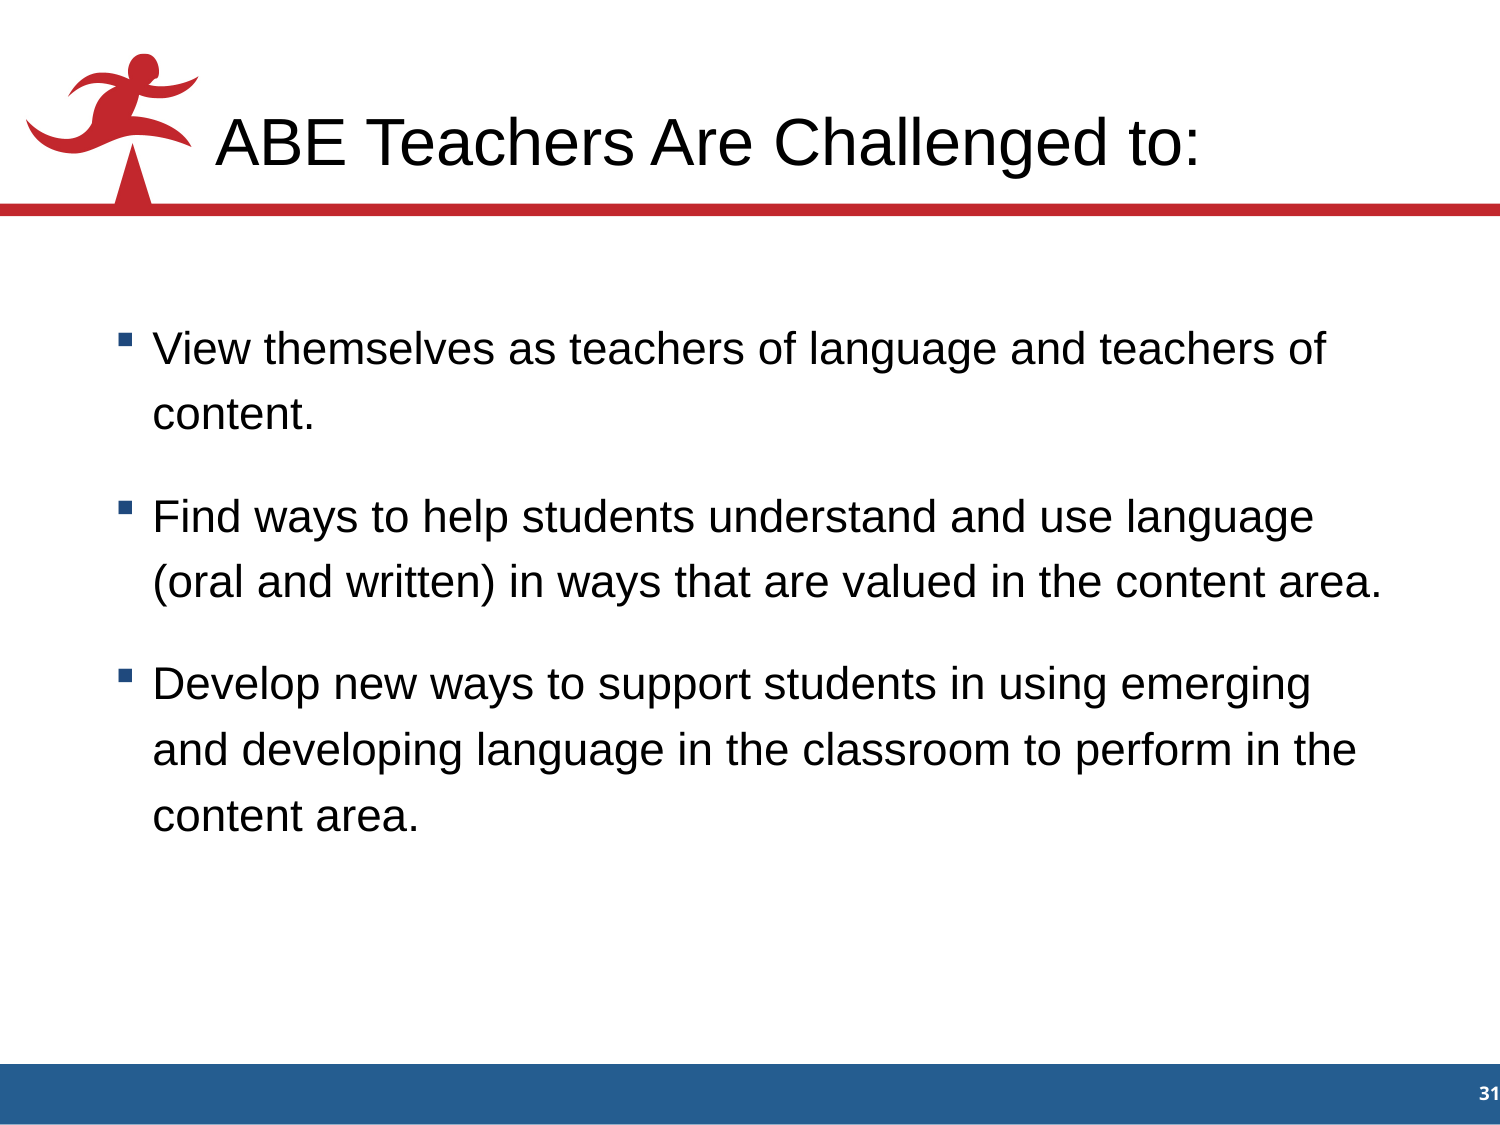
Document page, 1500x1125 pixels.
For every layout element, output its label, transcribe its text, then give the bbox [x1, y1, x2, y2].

picture [0, 0, 1500, 1125]
title ABE Teachers Are Challenged to: [200, 37, 1500, 188]
list View themselves as teachers of language and teachers of content. Find ways to help students understand and use language (oral and written) in ways that are valued in the content area. Develop new ways to support students in using emerging and developing language in the classroom to perform in the content area. [99, 299, 1400, 949]
